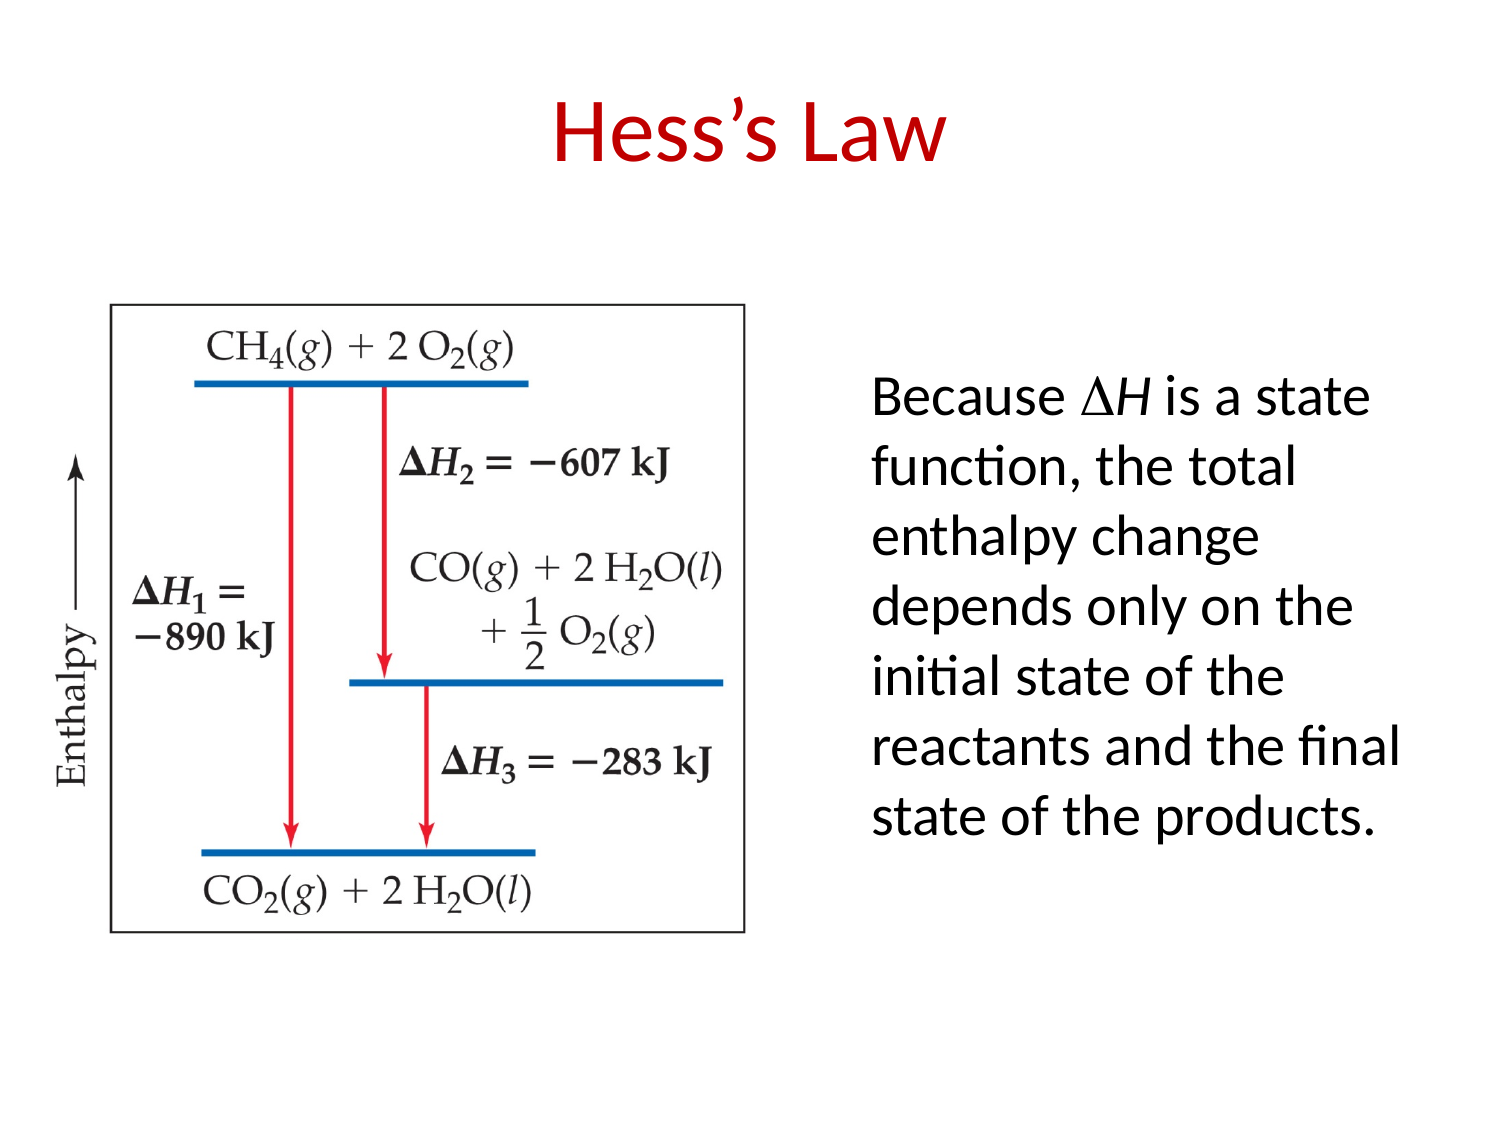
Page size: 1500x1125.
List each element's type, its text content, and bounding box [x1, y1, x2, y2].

picture [49, 299, 751, 940]
text_box Hess’s Law [112, 62, 1388, 250]
text_box Because H is a state function, the total enthalpy change depends only on the initial state of the reactants and the final state of the products. [800, 350, 1438, 850]
